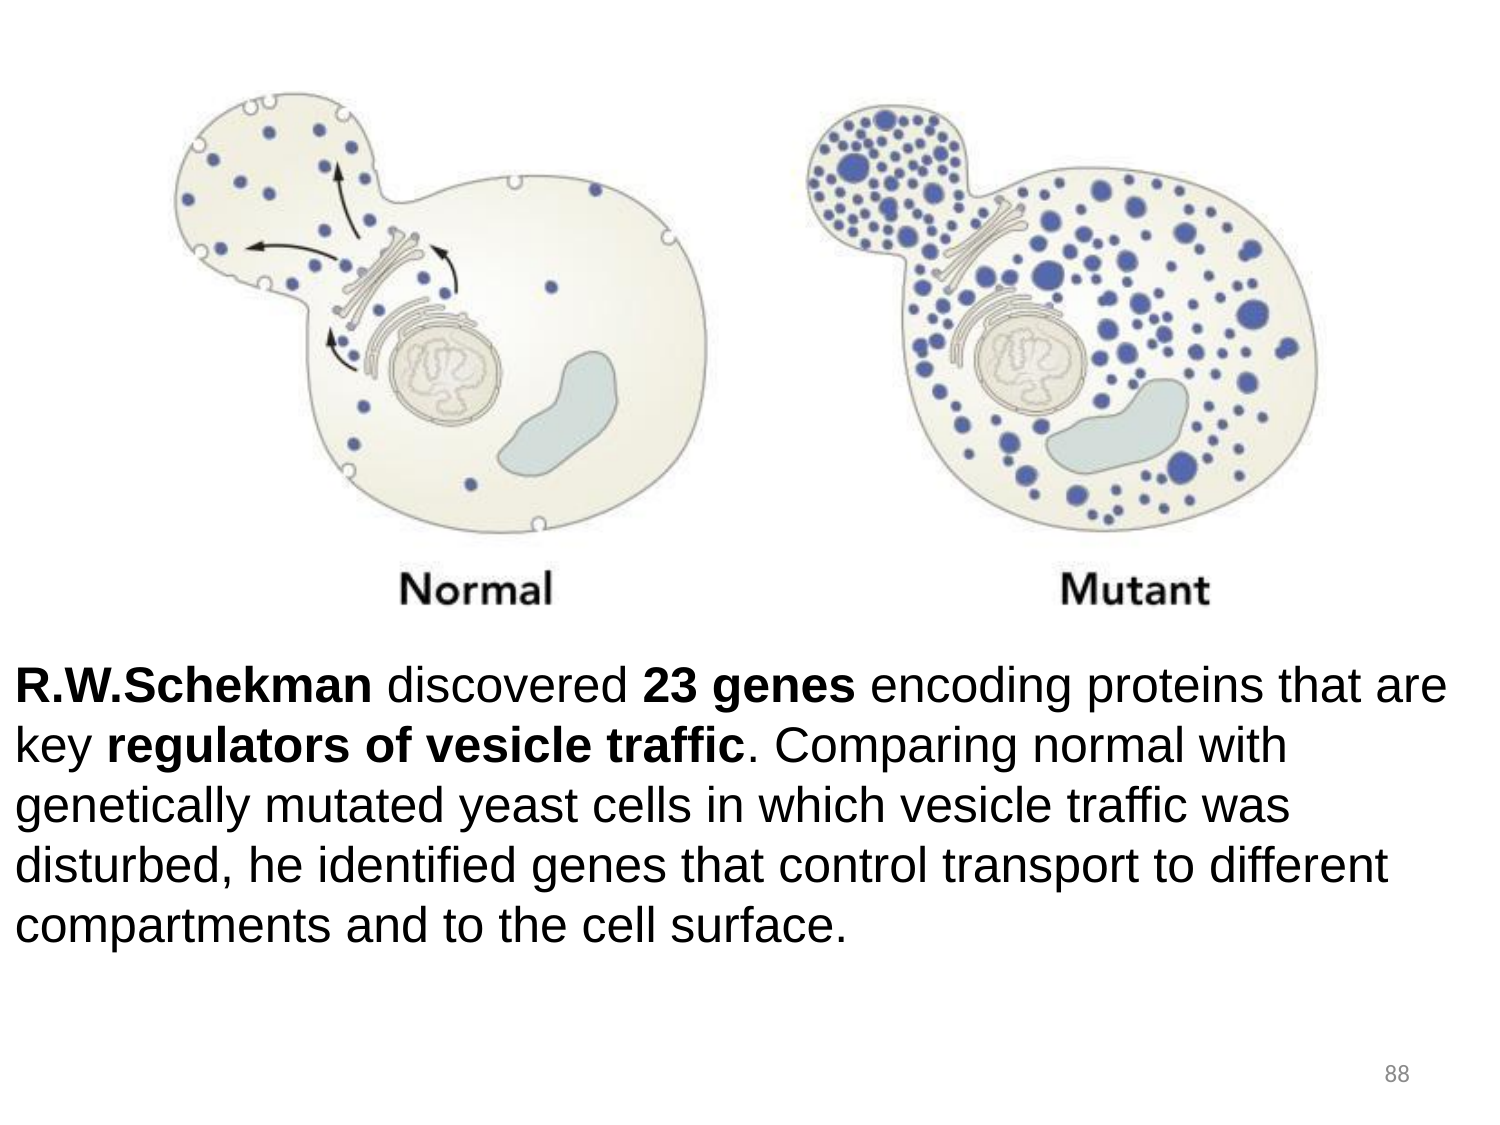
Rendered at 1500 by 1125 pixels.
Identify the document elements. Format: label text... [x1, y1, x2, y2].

text_box R.W.Schekman discovered 23 genes encoding proteins that are key regulators of vesicle traffic. Comparing normal with genetically mutated yeast cells in which vesicle traffic was disturbed, he identified genes that control transport to different compartments and to the cell surface. [0, 645, 1500, 960]
slide_number 88 [1074, 1042, 1425, 1103]
picture [163, 89, 1327, 610]
